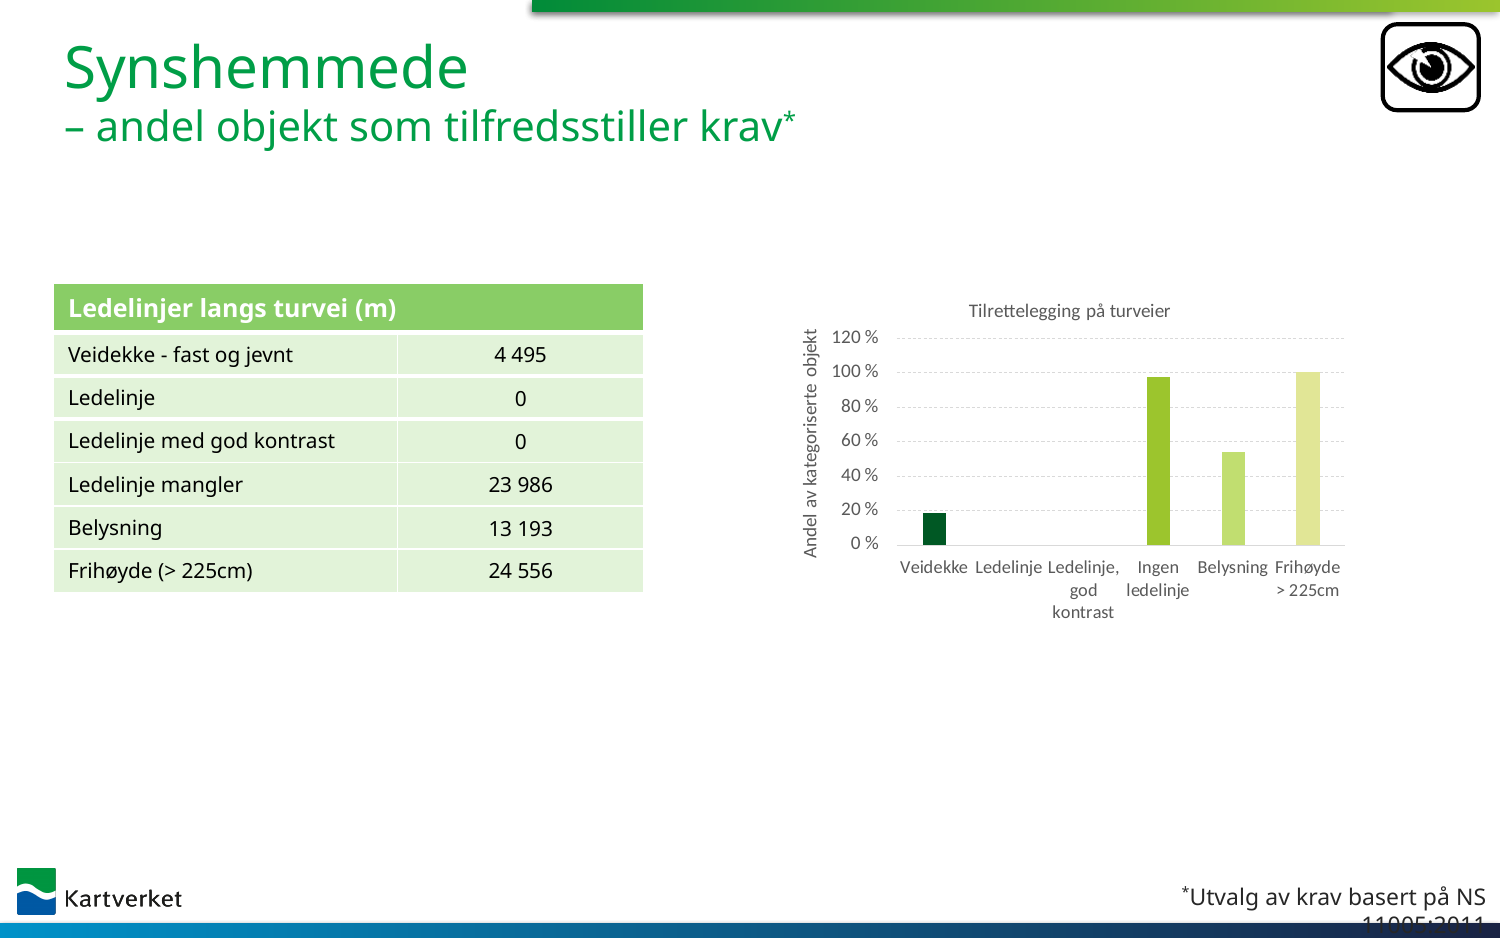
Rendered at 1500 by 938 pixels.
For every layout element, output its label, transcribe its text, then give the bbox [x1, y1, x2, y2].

picture [791, 291, 1348, 630]
table_cell Ledelinje mangler [54, 463, 397, 505]
table_cell Ledelinje [54, 378, 397, 417]
table_cell Veidekke - fast og jevnt [54, 335, 397, 374]
table_cell 13 193 [398, 507, 643, 548]
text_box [1382, 24, 1480, 111]
table_cell Belysning [54, 507, 397, 548]
text_box *Utvalg av krav basert på NS 11005:2011 [1068, 873, 1500, 938]
table_cell 23 986 [398, 463, 643, 505]
table_header Ledelinjer langs turvei (m) [54, 284, 643, 330]
table_cell Ledelinje med god kontrast [54, 421, 397, 462]
table_cell 4 495 [398, 335, 643, 374]
table_cell 0 [398, 421, 643, 462]
text_box Synshemmede – andel objekt som tilfredsstiller krav* [49, 24, 1431, 158]
table_cell Frihøyde (> 225cm) [54, 550, 397, 592]
table_cell 24 556 [398, 550, 643, 592]
table_cell 0 [398, 378, 643, 417]
